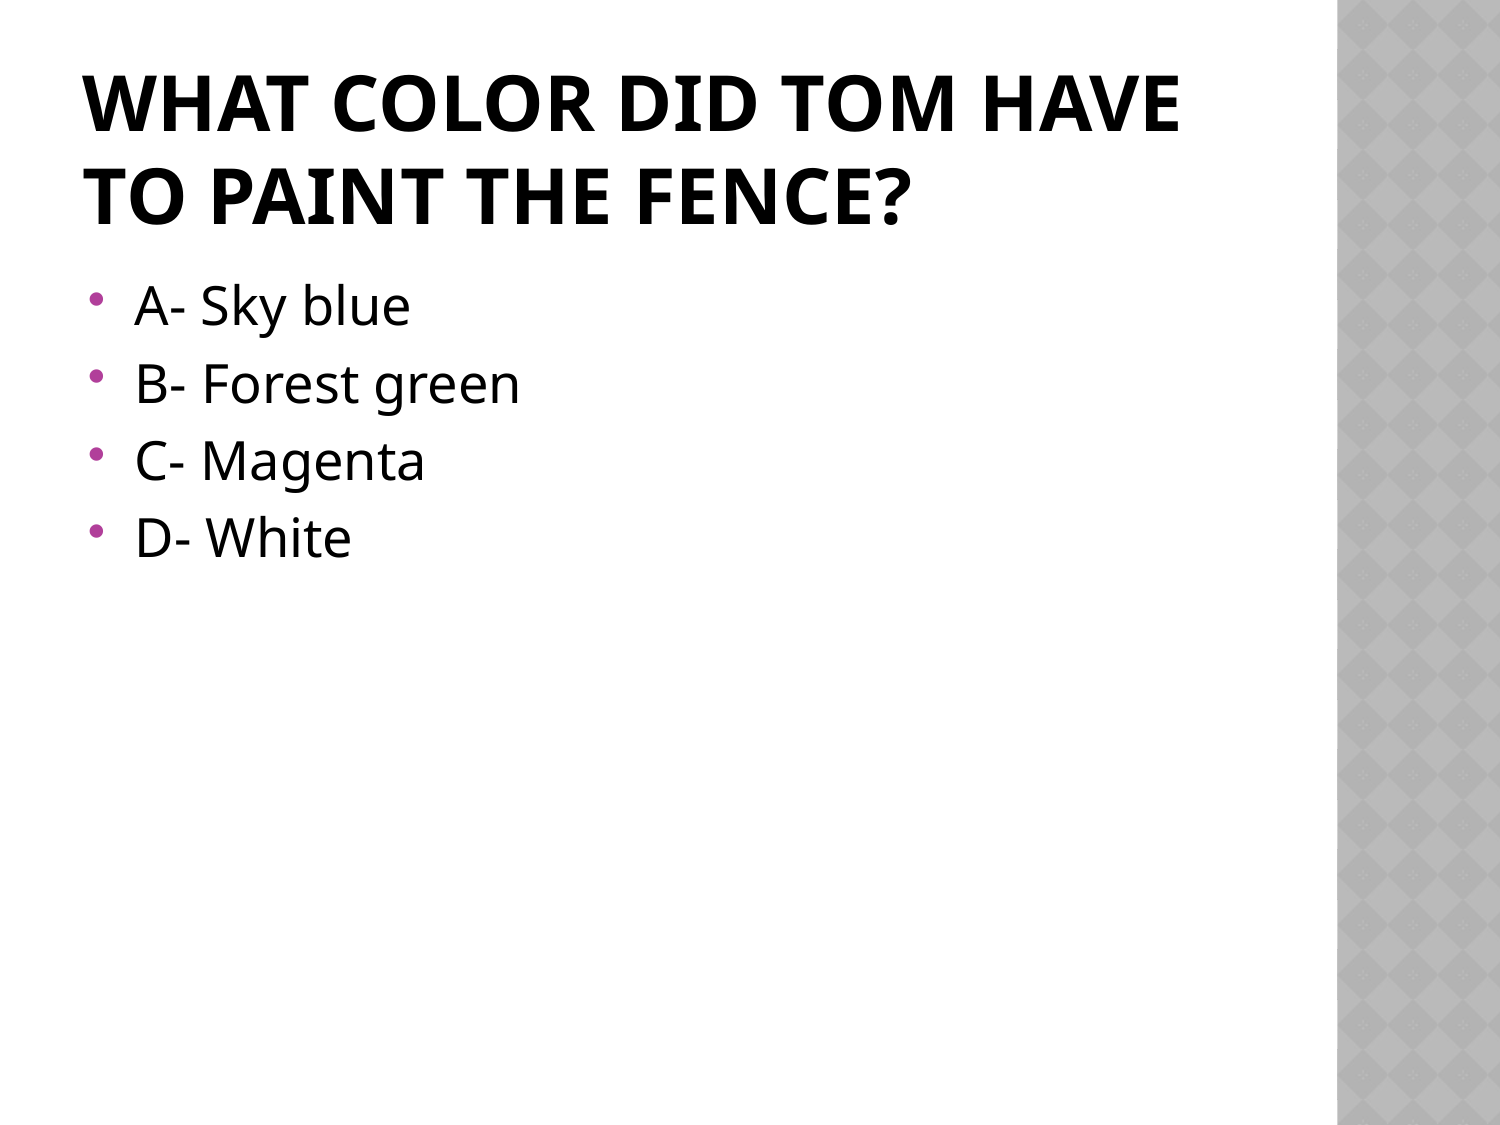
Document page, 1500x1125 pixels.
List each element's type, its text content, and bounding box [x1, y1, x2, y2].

title What color did Tom have to paint the fence? [75, 52, 1263, 240]
list A- Sky blue B- Forest green C- Magenta D- White [75, 264, 1263, 1059]
